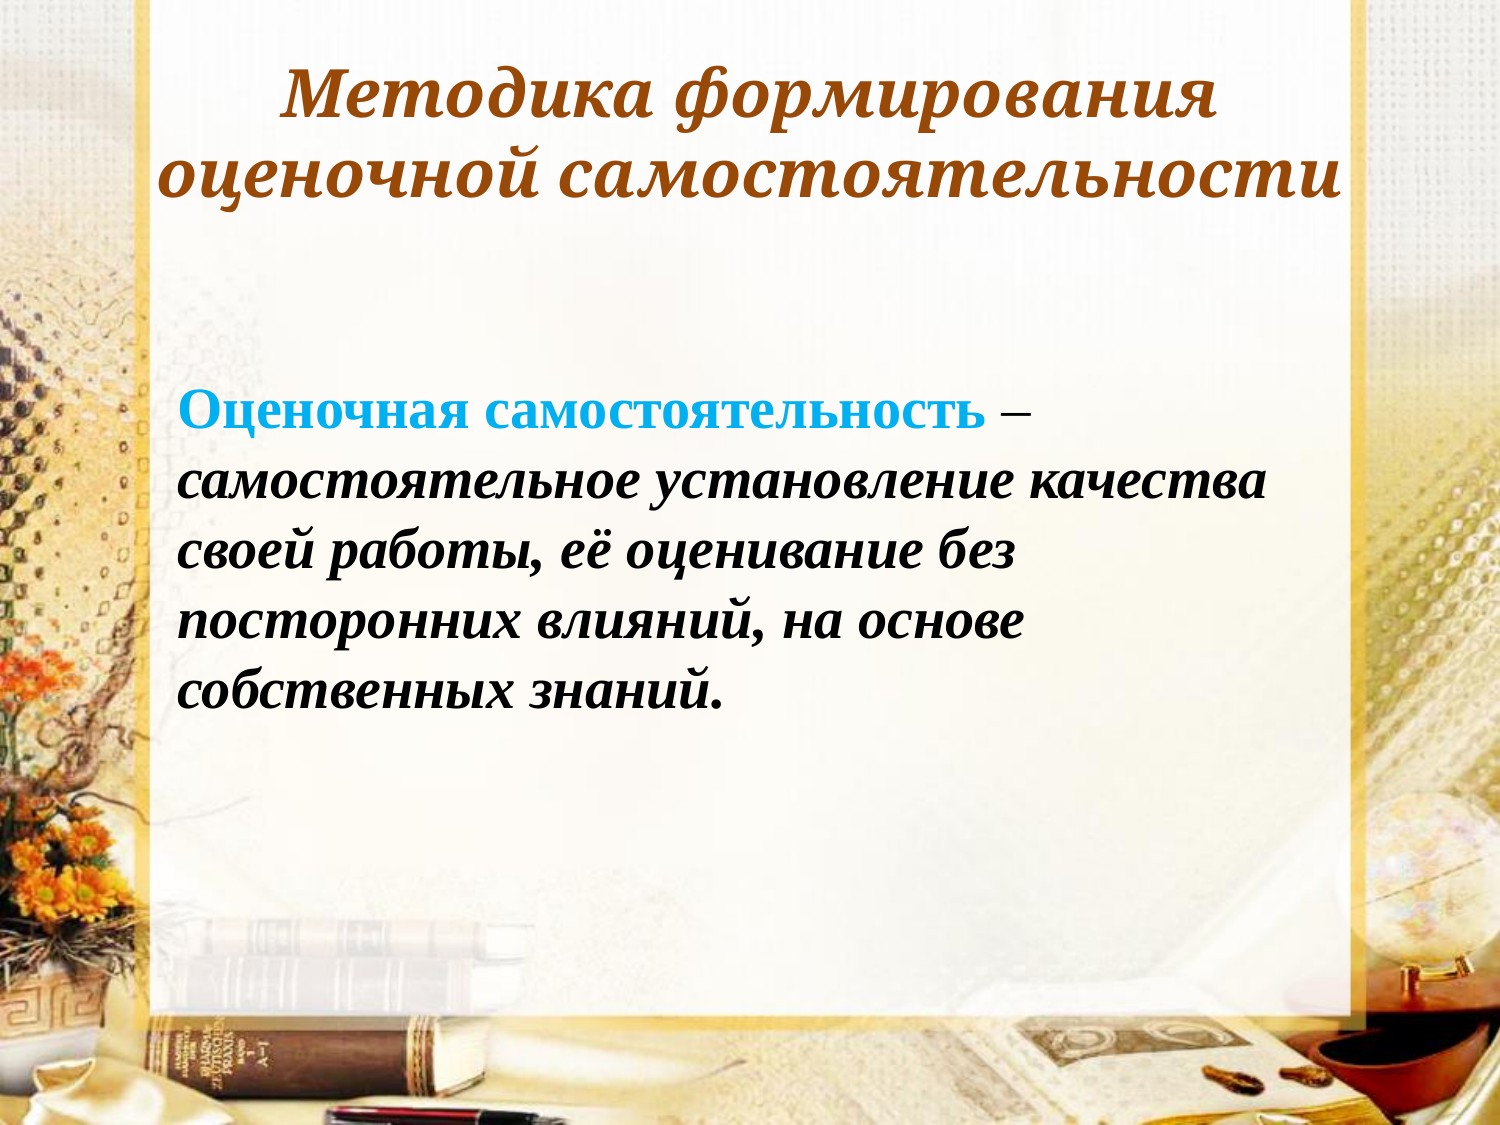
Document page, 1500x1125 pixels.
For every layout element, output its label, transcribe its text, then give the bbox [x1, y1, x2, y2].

title Методика формирования оценочной самостоятельности [99, 37, 1400, 225]
picture [0, 0, 1500, 1125]
text_box Оценочная самостоятельность – самостоятельное установление качества своей работы, её оценивание без посторонних влияний, на основе собственных знаний. [162, 362, 1350, 728]
